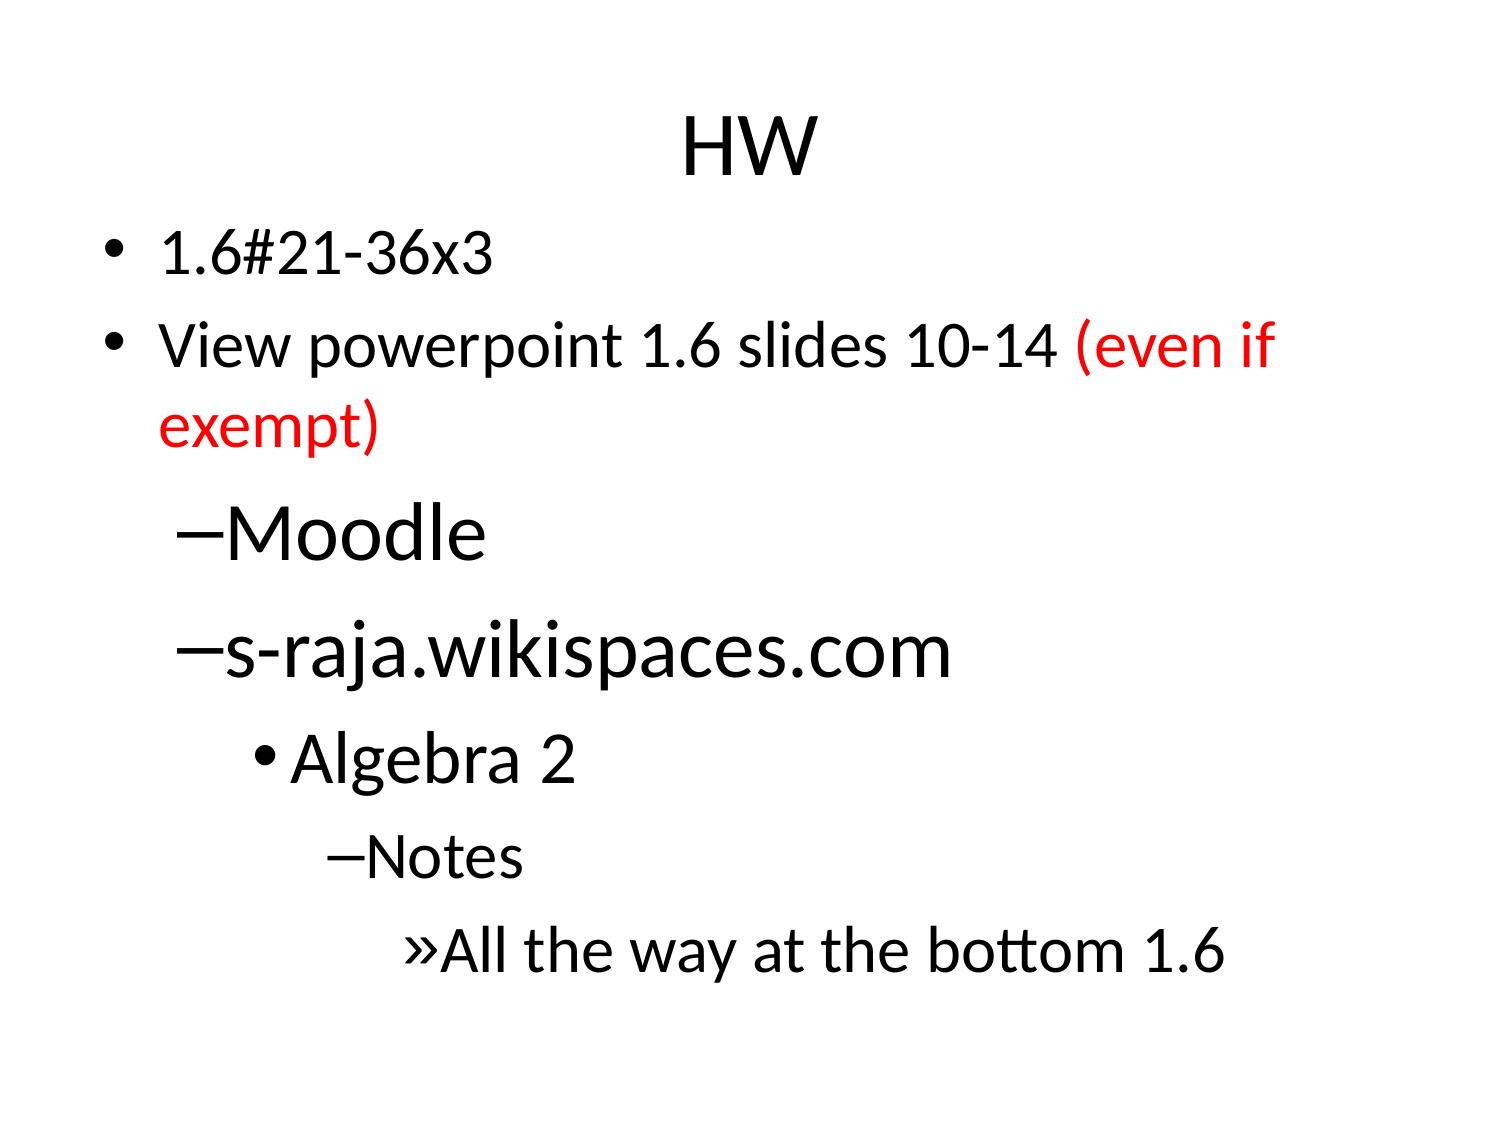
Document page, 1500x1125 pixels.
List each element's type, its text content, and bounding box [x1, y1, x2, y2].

title HW [75, 45, 1425, 233]
list 1.6#21-36x3 View powerpoint 1.6 slides 10-14 (even if exempt) Moodle s-raja.wikispaces.com Algebra 2 Notes All the way at the bottom 1.6 [87, 200, 1438, 1050]
